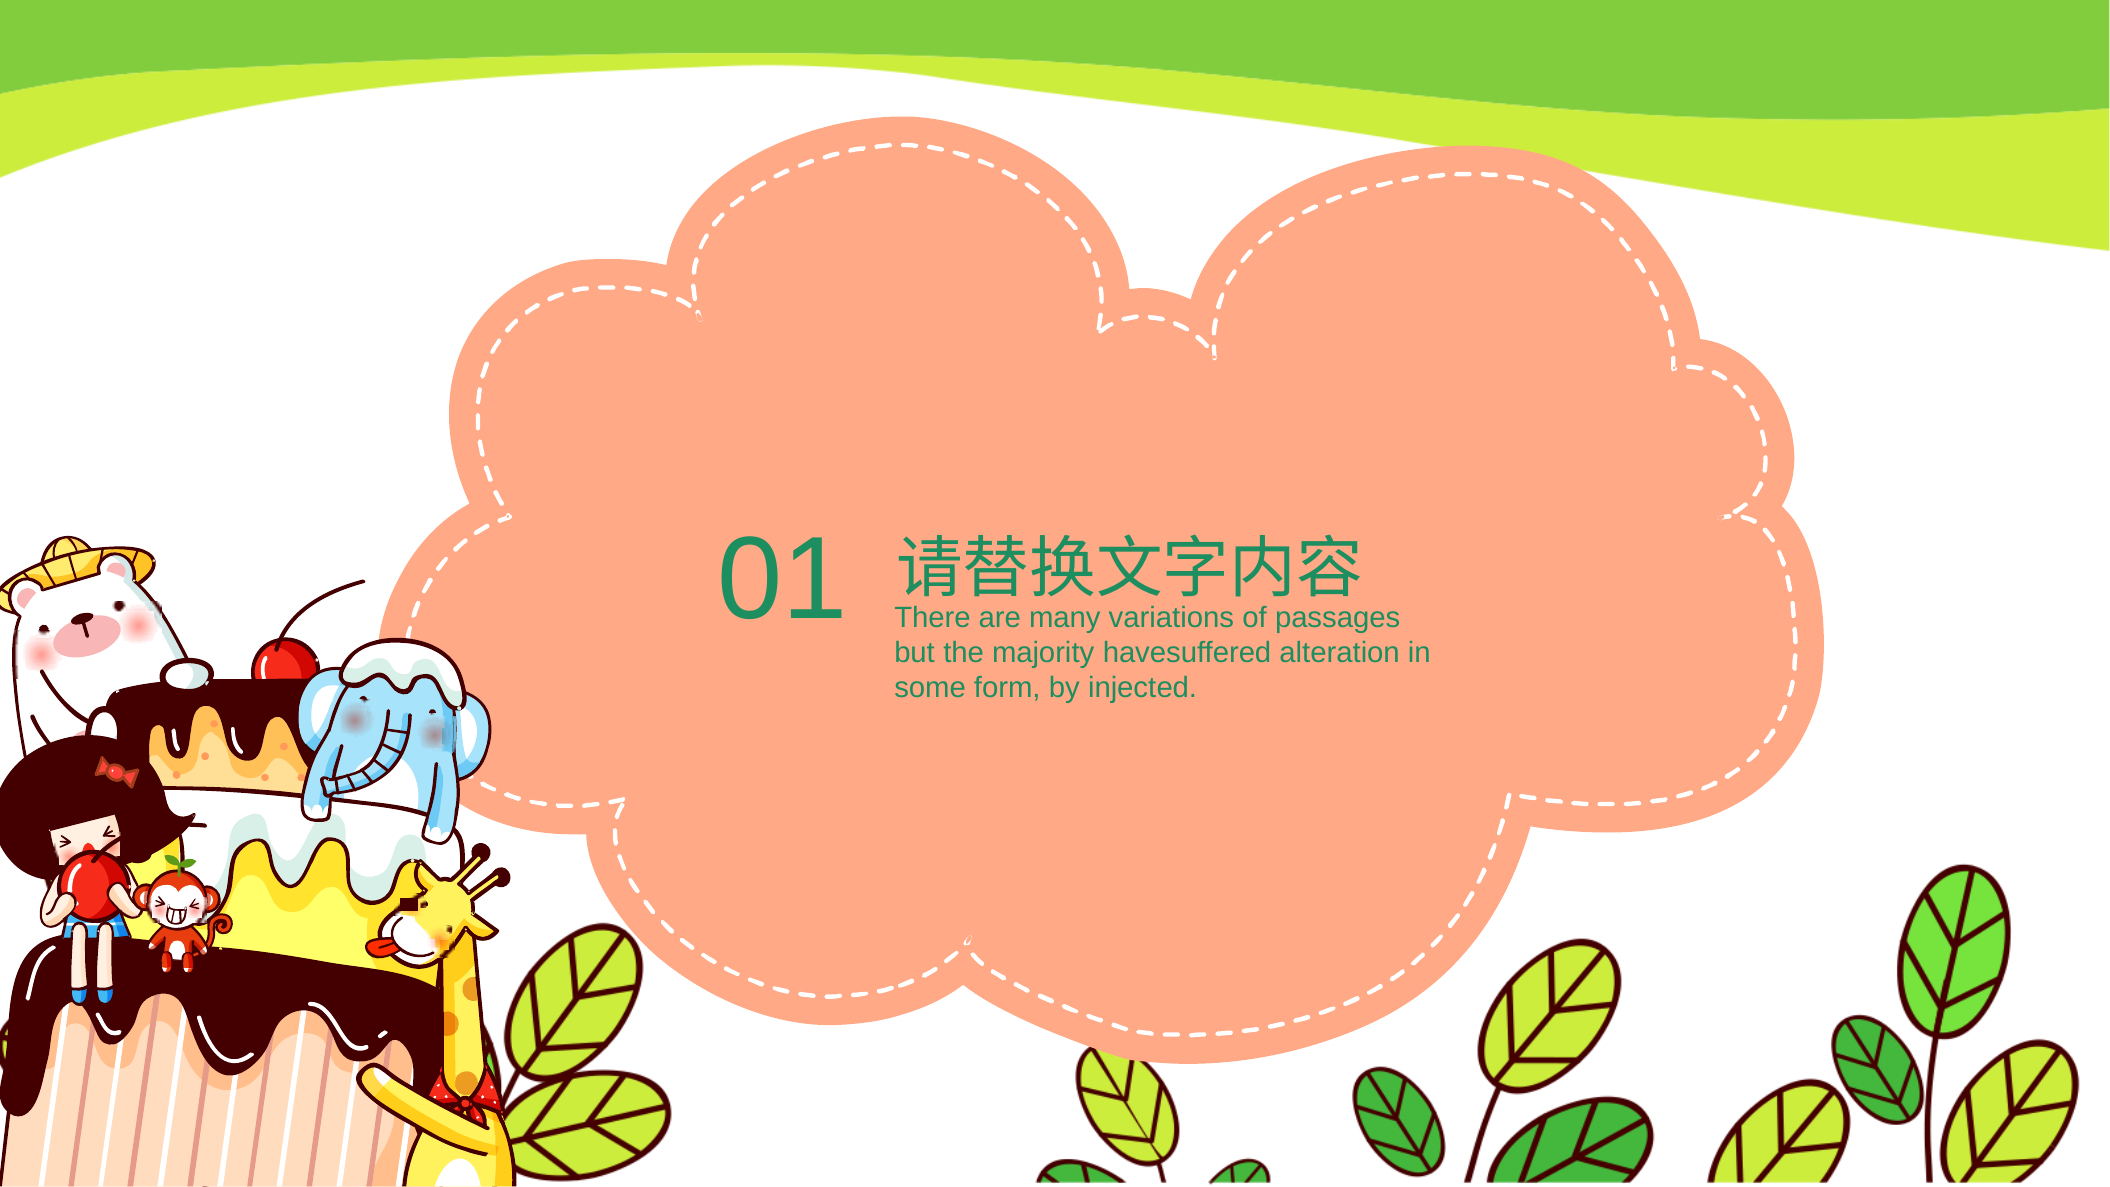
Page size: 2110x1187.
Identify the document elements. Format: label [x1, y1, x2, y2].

text_box [371, 116, 1830, 1064]
text_box [0, 532, 518, 1187]
picture [0, 0, 2110, 1187]
